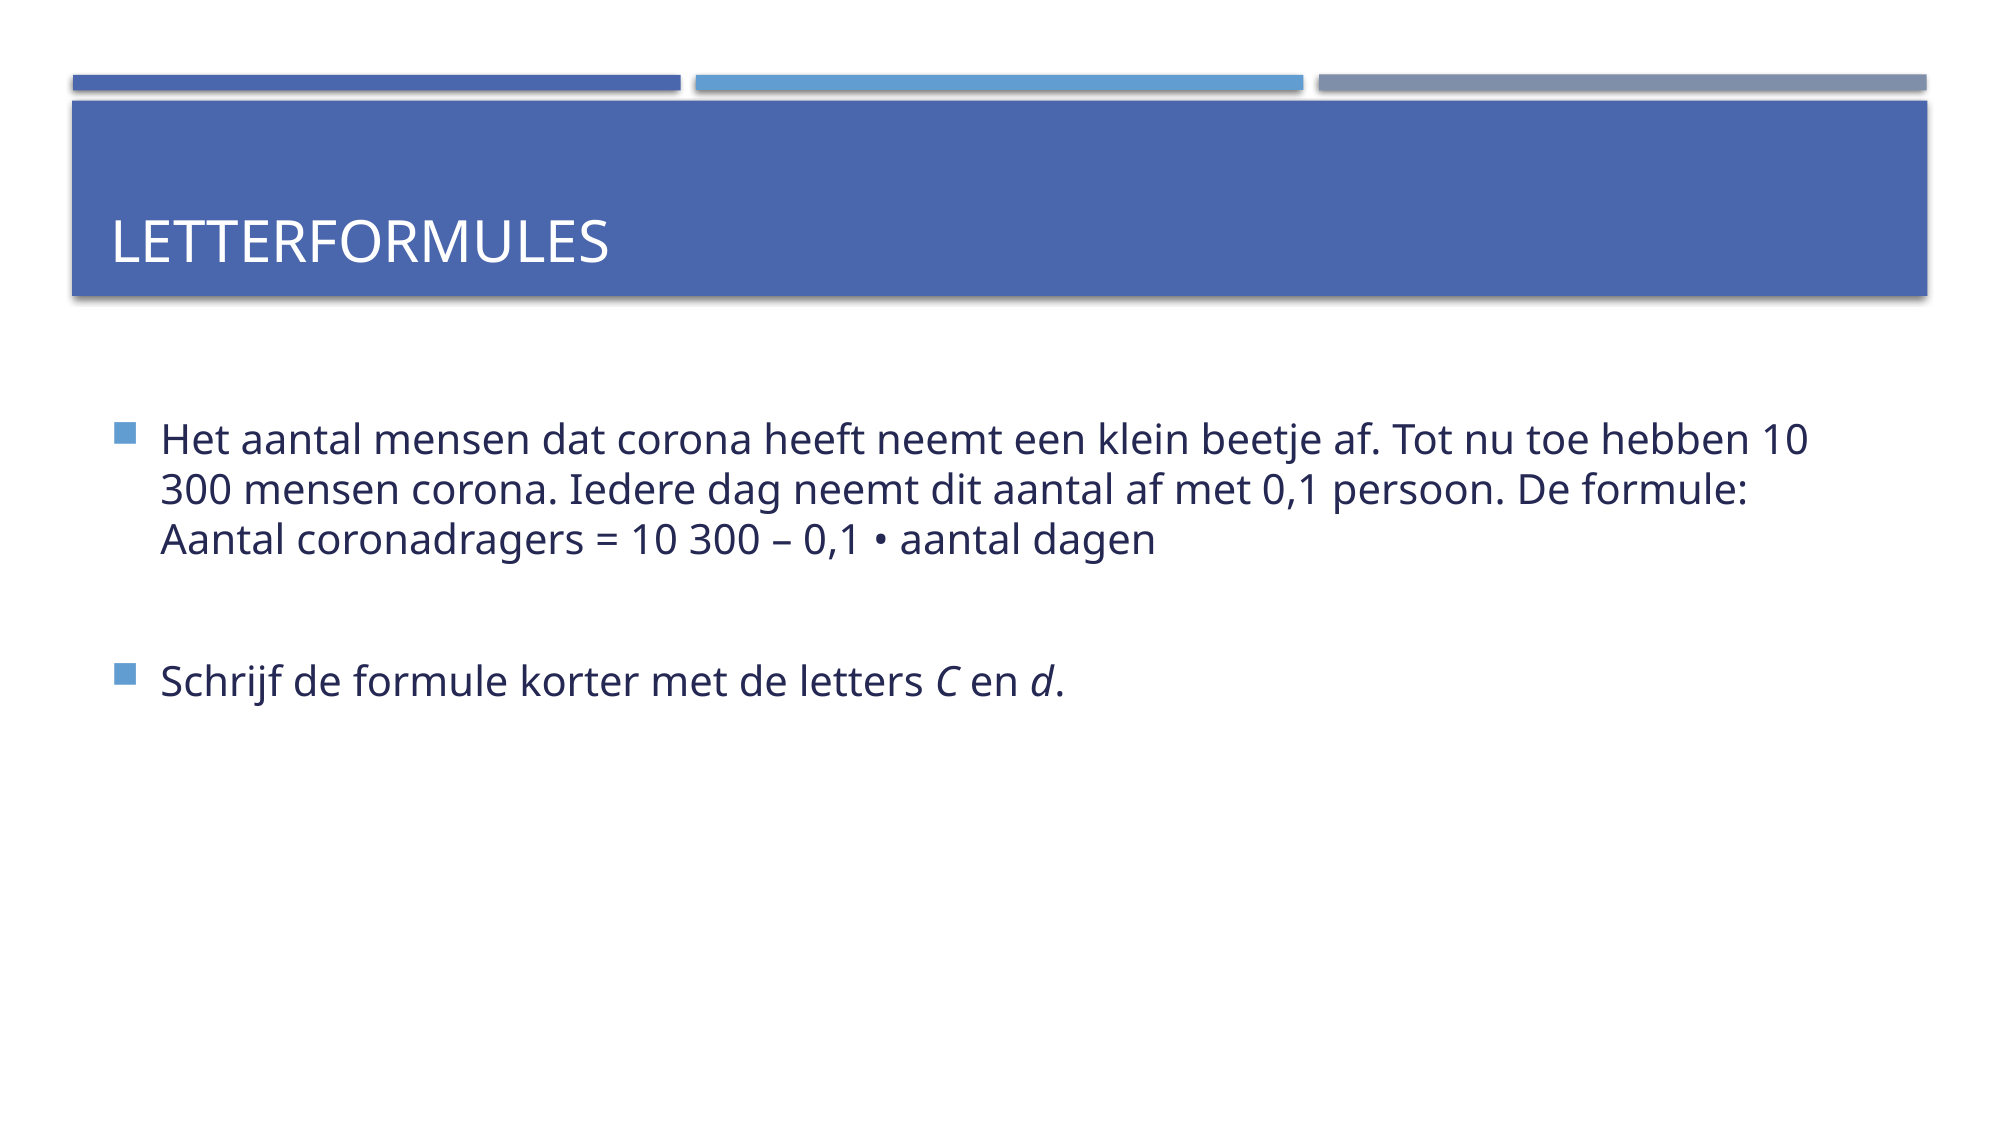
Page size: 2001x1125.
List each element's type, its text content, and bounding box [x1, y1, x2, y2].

list Het aantal mensen dat corona heeft neemt een klein beetje af. Tot nu toe hebben 10 300 mensen corona. Iedere dag neemt dit aantal af met 0,1 persoon. De formule: Aantal coronadragers = 10 300 – 0,1 • aantal dagen Schrijf de formule korter met de letters C en d. [95, 357, 1905, 962]
title Letterformules [95, 115, 1905, 282]
